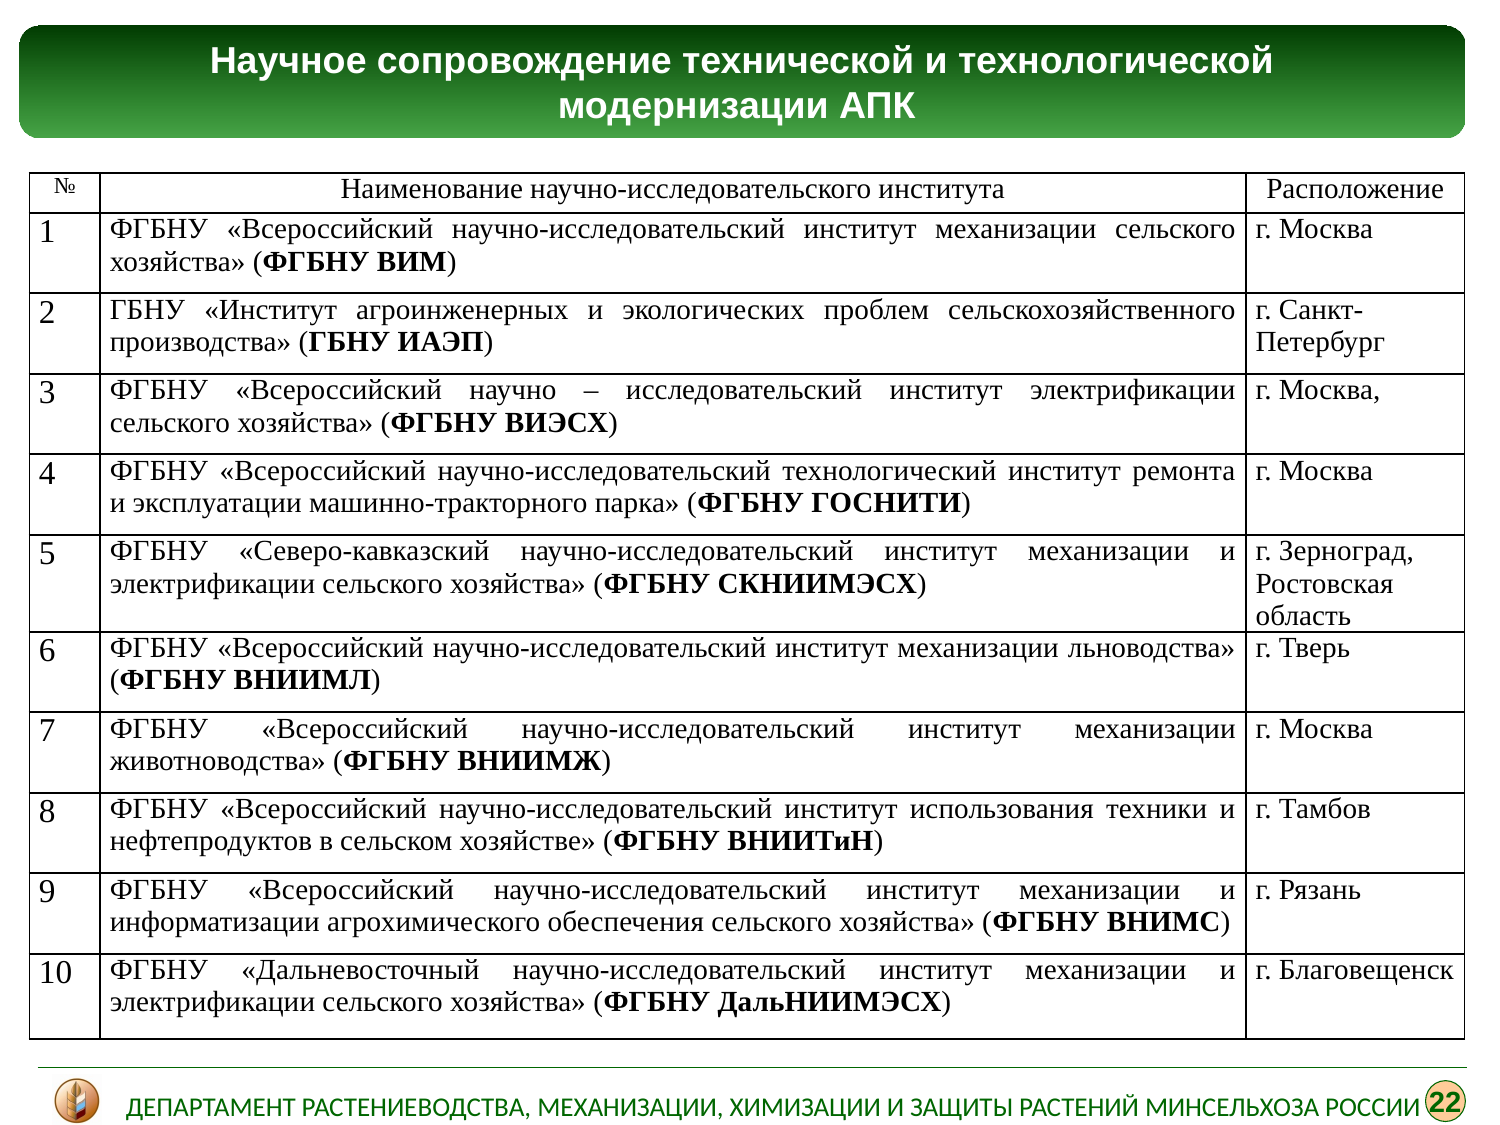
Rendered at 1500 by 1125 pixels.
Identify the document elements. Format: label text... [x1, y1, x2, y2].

table_cell г. Зерноград, Ростовская область [1247, 536, 1464, 631]
table_cell ФГБНУ «Всероссийский научно-исследовательский институт механизации и информатизации агрохимического обеспечения сельского хозяйства» (ФГБНУ ВНИМС) [101, 874, 1245, 953]
picture [52, 1074, 102, 1125]
table_cell ФГБНУ «Всероссийский научно-исследовательский институт использования техники и нефтепродуктов в сельском хозяйстве» (ФГБНУ ВНИИТиН) [101, 794, 1245, 872]
table_cell ФГБНУ «Всероссийский научно-исследовательский институт механизации животноводства» (ФГБНУ ВНИИМЖ) [101, 713, 1245, 792]
table_cell 10 [30, 955, 99, 1038]
table_cell г. Москва [1247, 713, 1464, 792]
text_box 22 [1435, 1088, 1485, 1113]
table_cell 1 [30, 214, 99, 292]
table_header Расположение [1247, 174, 1464, 212]
table_cell 9 [30, 874, 99, 953]
table_cell 6 [30, 633, 99, 711]
table_cell 4 [30, 455, 99, 534]
text_box ДЕПАРТАМЕНТ РАСТЕНИЕВОДСТВА, МЕХАНИЗАЦИИ, ХИМИЗАЦИИ И ЗАЩИТЫ РАСТЕНИЙ МИНСЕЛЬХОЗА РОССИИ [111, 1081, 1435, 1125]
table_cell 3 [30, 375, 99, 453]
table_cell г. Москва [1247, 455, 1464, 534]
table_cell 7 [30, 713, 99, 792]
text_box [1435, 1113, 1462, 1122]
table_cell 8 [30, 794, 99, 872]
table_cell ФГБНУ «Всероссийский научно-исследовательский технологический институт ремонта и эксплуатации машинно-тракторного парка» (ФГБНУ ГОСНИТИ) [101, 455, 1245, 534]
table_header № [30, 174, 99, 212]
table_cell г. Москва [1247, 214, 1464, 292]
table_cell ФГБНУ «Северо-кавказский научно-исследовательский институт механизации и электрификации сельского хозяйства» (ФГБНУ СКНИИМЭСХ) [101, 536, 1245, 631]
table_cell 2 [30, 294, 99, 373]
table_cell ФГБНУ «Всероссийский научно – исследовательский институт электрификации сельского хозяйства» (ФГБНУ ВИЭСХ) [101, 375, 1245, 453]
table_cell г. Рязань [1247, 874, 1464, 953]
table_cell ФГБНУ «Всероссийский научно-исследовательский институт механизации льноводства» (ФГБНУ ВНИИМЛ) [101, 633, 1245, 711]
table_cell г. Тамбов [1247, 794, 1464, 872]
table_cell г. Тверь [1247, 633, 1464, 711]
table_cell ФГБНУ «Дальневосточный научно-исследовательский институт механизации и электрификации сельского хозяйства» (ФГБНУ ДальНИИМЭСХ) [101, 955, 1245, 1038]
table_cell 5 [30, 536, 99, 631]
table_cell г. Санкт-Петербург [1247, 294, 1464, 373]
text_box Научное сопровождение технической и технологической модернизации АПК [19, 25, 1465, 138]
table_cell г. Москва, [1247, 375, 1464, 453]
table_header Наименование научно-исследовательского института [101, 174, 1245, 212]
table_cell г. Благовещенск [1247, 955, 1464, 1038]
text_box [1435, 1080, 1461, 1088]
table_cell ФГБНУ «Всероссийский научно-исследовательский институт механизации сельского хозяйства» (ФГБНУ ВИМ) [101, 214, 1245, 292]
table_cell ГБНУ «Институт агроинженерных и экологических проблем сельскохозяйственного производства» (ГБНУ ИАЭП) [101, 294, 1245, 373]
